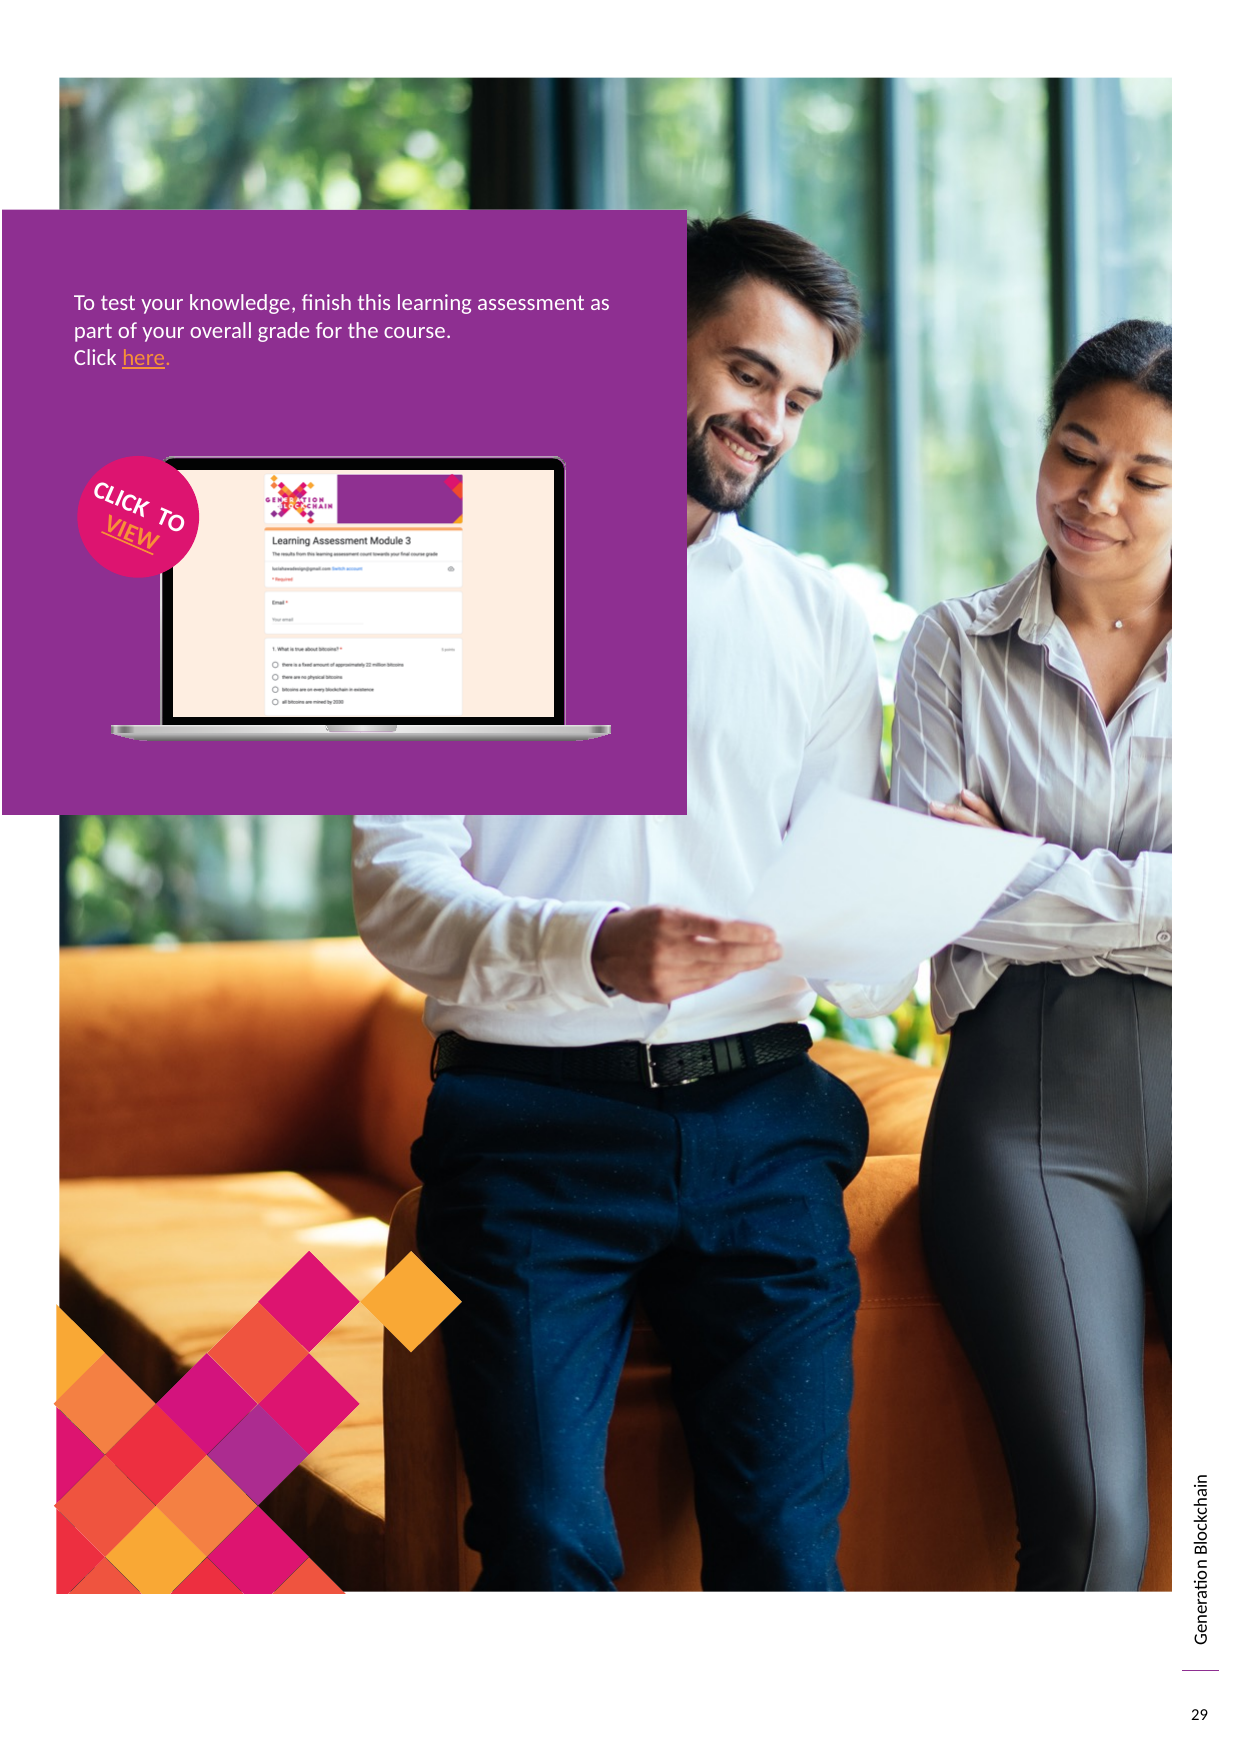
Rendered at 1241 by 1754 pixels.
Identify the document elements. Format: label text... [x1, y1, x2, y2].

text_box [111, 456, 611, 741]
slide_number 29 [1170, 1692, 1229, 1736]
picture [59, 77, 1172, 1592]
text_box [68, 455, 204, 578]
